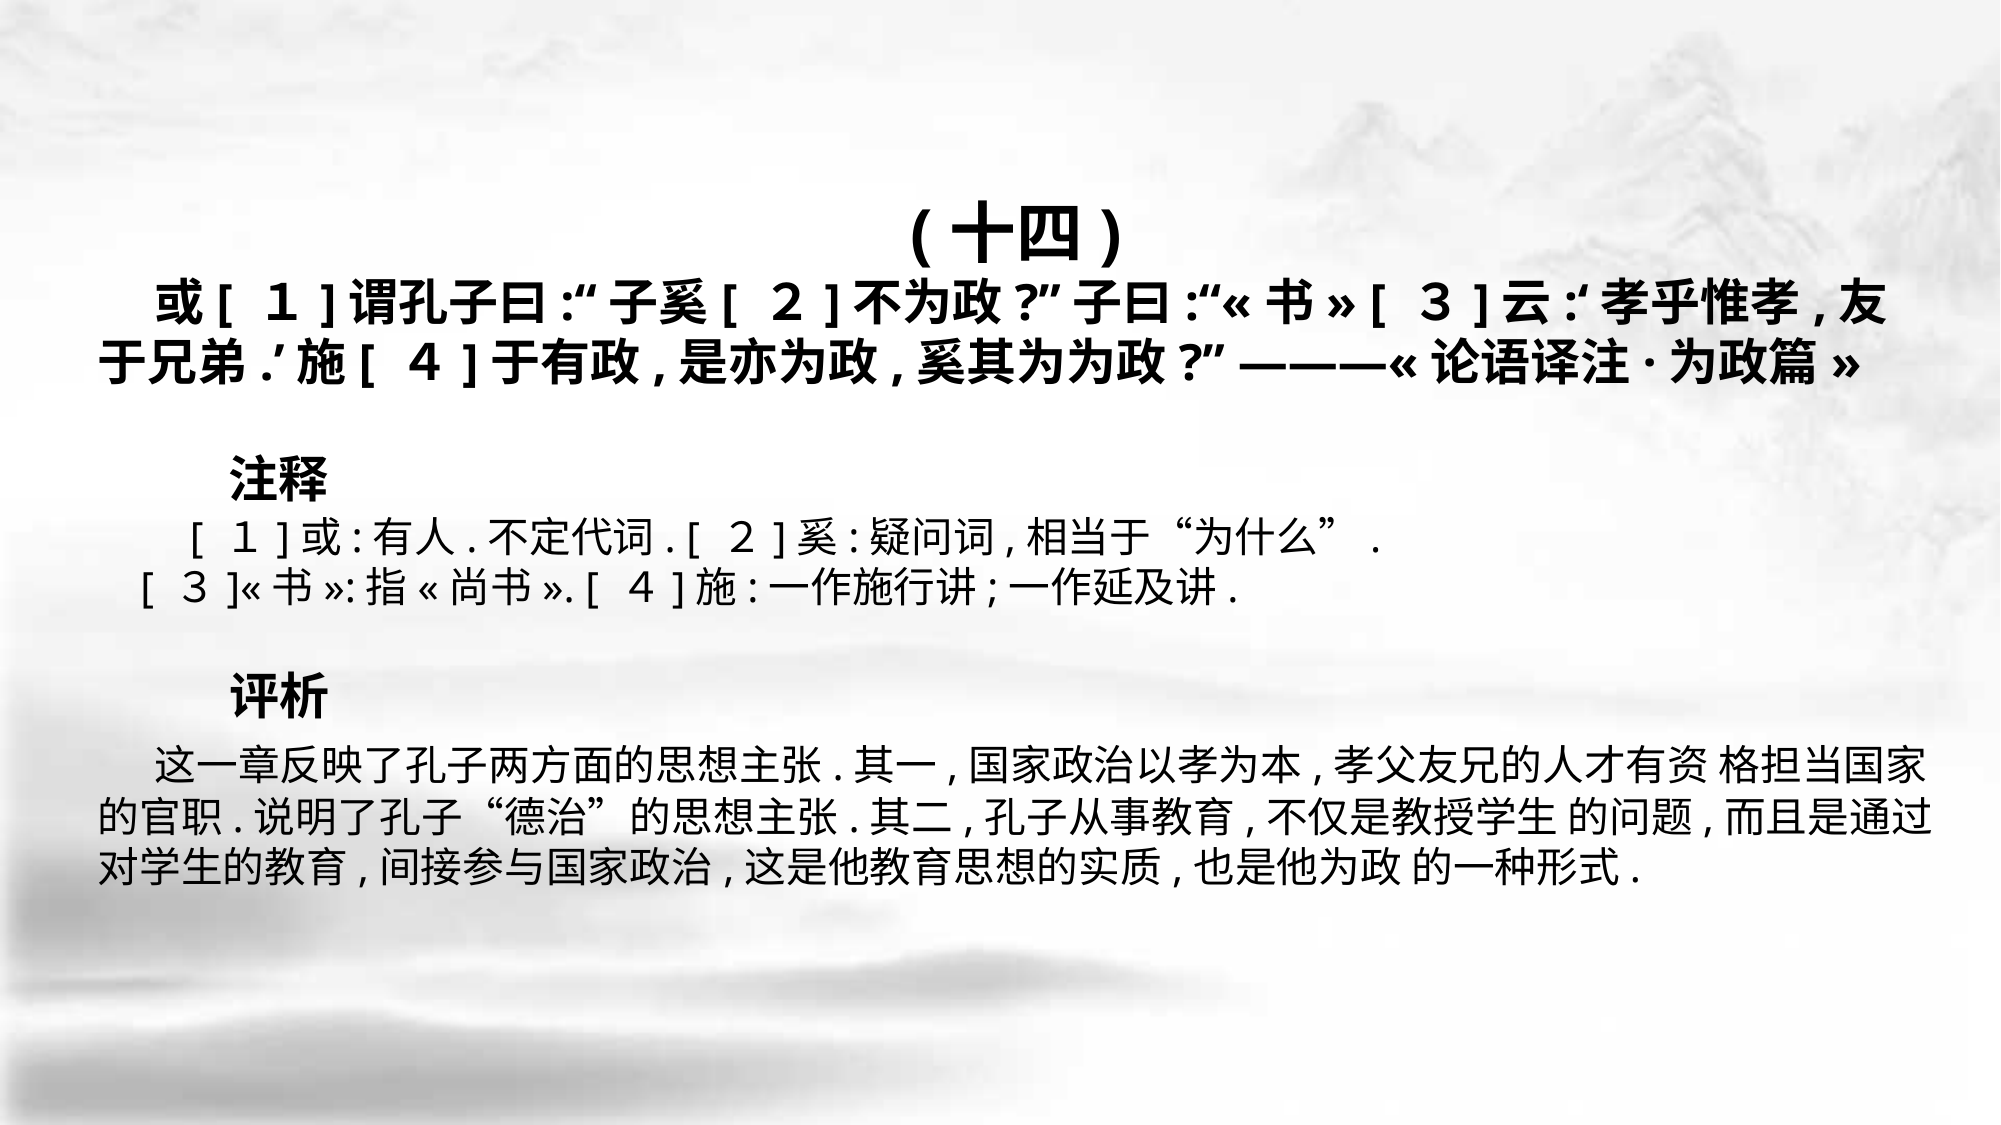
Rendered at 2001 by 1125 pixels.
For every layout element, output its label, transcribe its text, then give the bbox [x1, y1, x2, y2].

text_box (十四) 或[ １]谓孔子曰:“子奚[ ２]不为政?”子曰:“«书» [ ３]云:‘孝乎惟孝,友于兄弟.’施[ ４]于有政,是亦为政,奚其为为政?” ———«论语译注·为政篇» [ １]或:有人.不定代词. [ ２]奚:疑问词,相当于“为什么”. [ ３]«书»:指«尚书». [ ４]施:一作施行讲;一作延及讲. 这一章反映了孔子两方面的思想主张.其一,国家政治以孝为本,孝父友兄的人才有资 格担当国家的官职.说明了孔子“德治”的思想主张.其二,孔子从事教育,不仅是教授学生 的问题,而且是通过对学生的教育,间接参与国家政治,这是他教育思想的实质,也是他为政 的一种形式. [82, 182, 1950, 898]
text_box 评析 [214, 657, 353, 733]
picture [0, 0, 2001, 1125]
text_box 注释 [213, 440, 344, 516]
